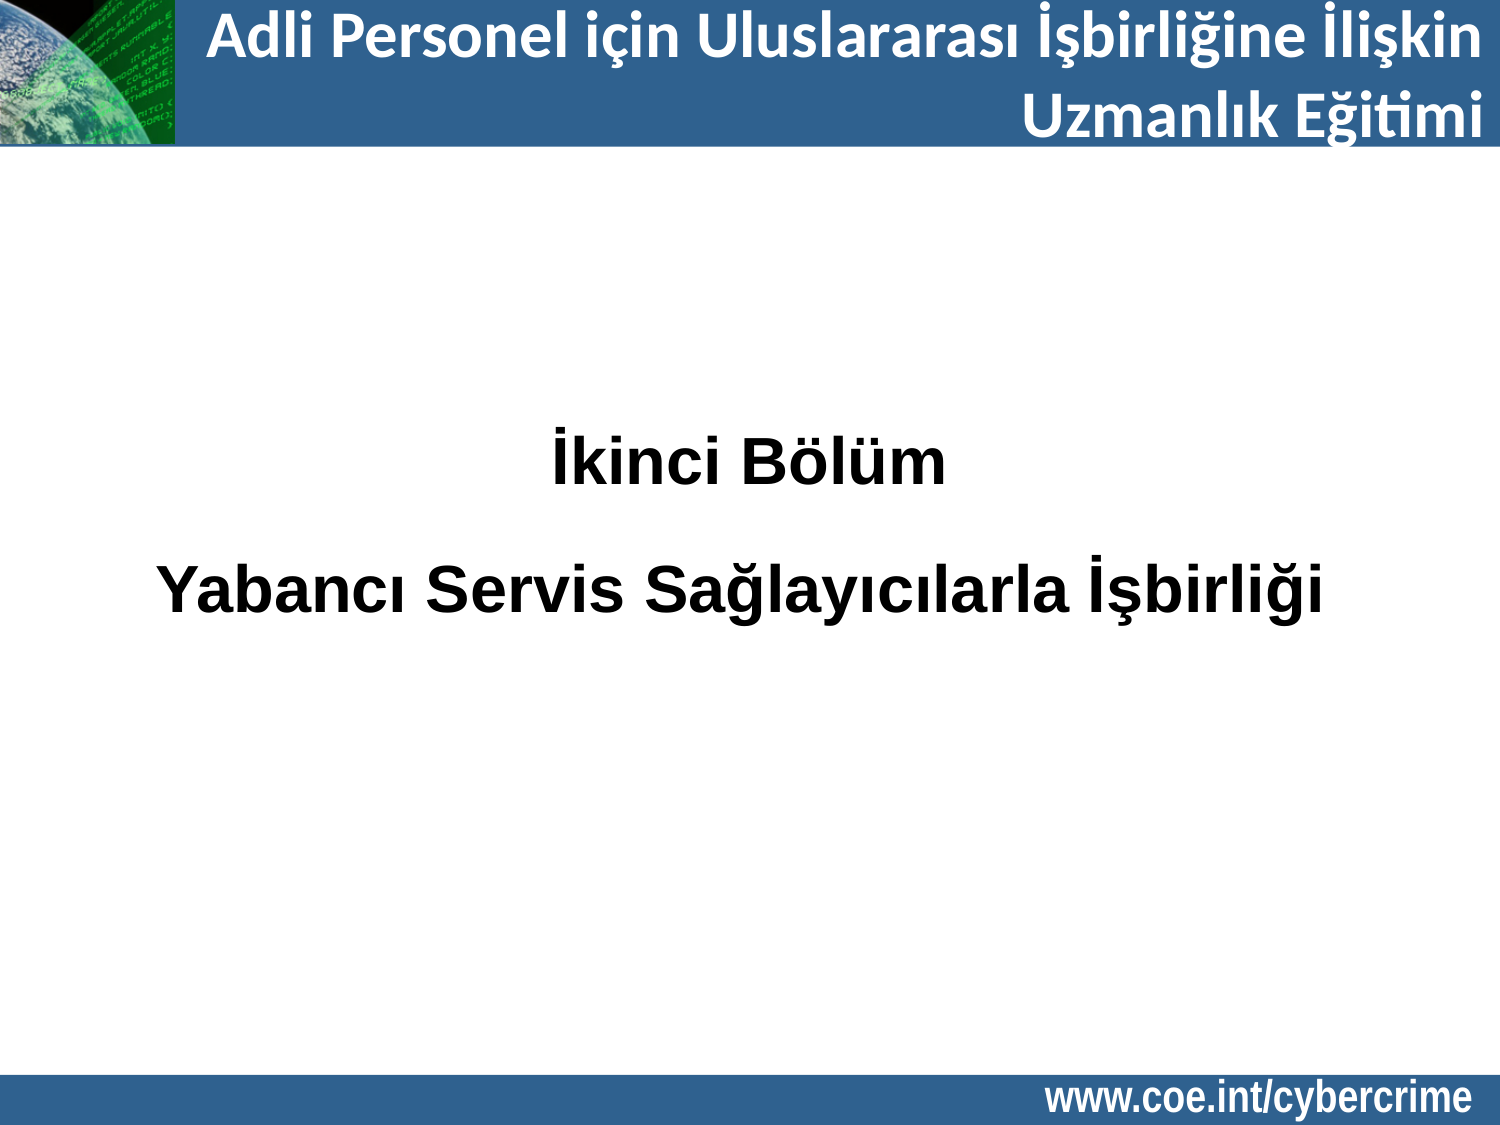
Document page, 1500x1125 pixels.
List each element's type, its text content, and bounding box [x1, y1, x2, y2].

text_box İkinci Bölüm Yabancı Servis Sağlayıcılarla İşbirliği [50, 425, 1450, 633]
text_box Adli Personel için Uluslararası İşbirliğine İlişkin Uzmanlık Eğitimi [177, 0, 1500, 149]
picture [0, 0, 175, 144]
text_box [0, 1073, 1030, 1125]
text_box www.coe.int/cybercrime [1030, 1059, 1500, 1125]
